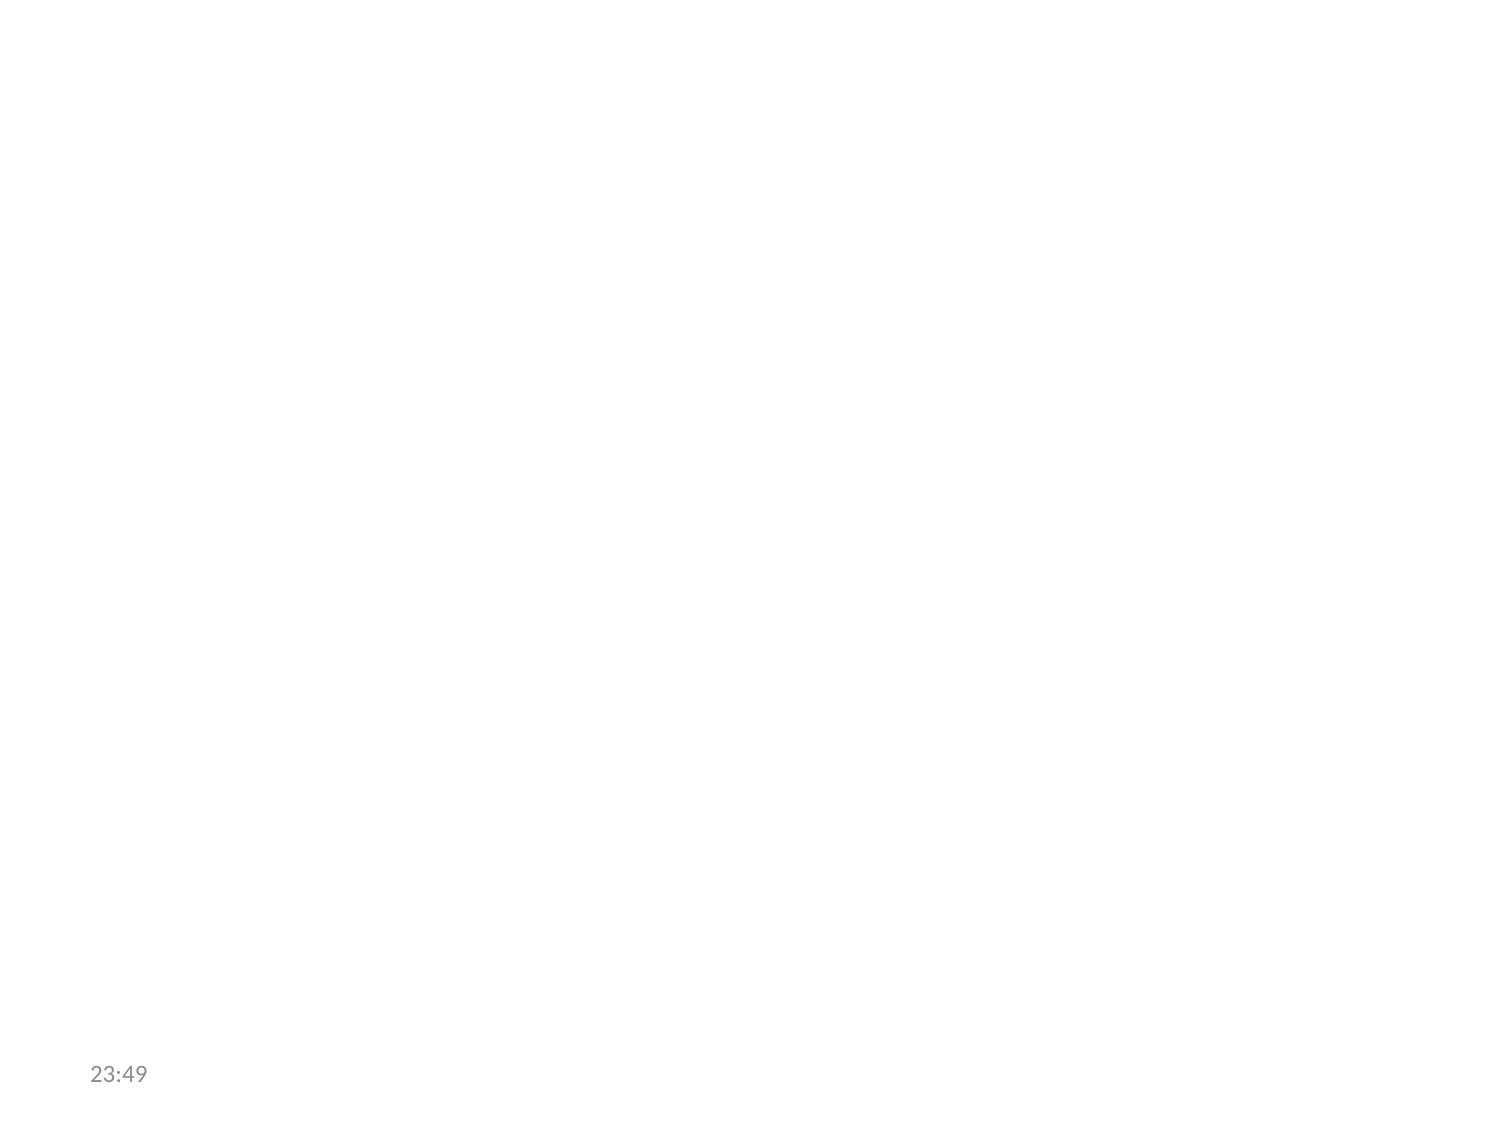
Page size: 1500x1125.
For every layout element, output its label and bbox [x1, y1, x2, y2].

slide_number [75, 1042, 425, 1103]
